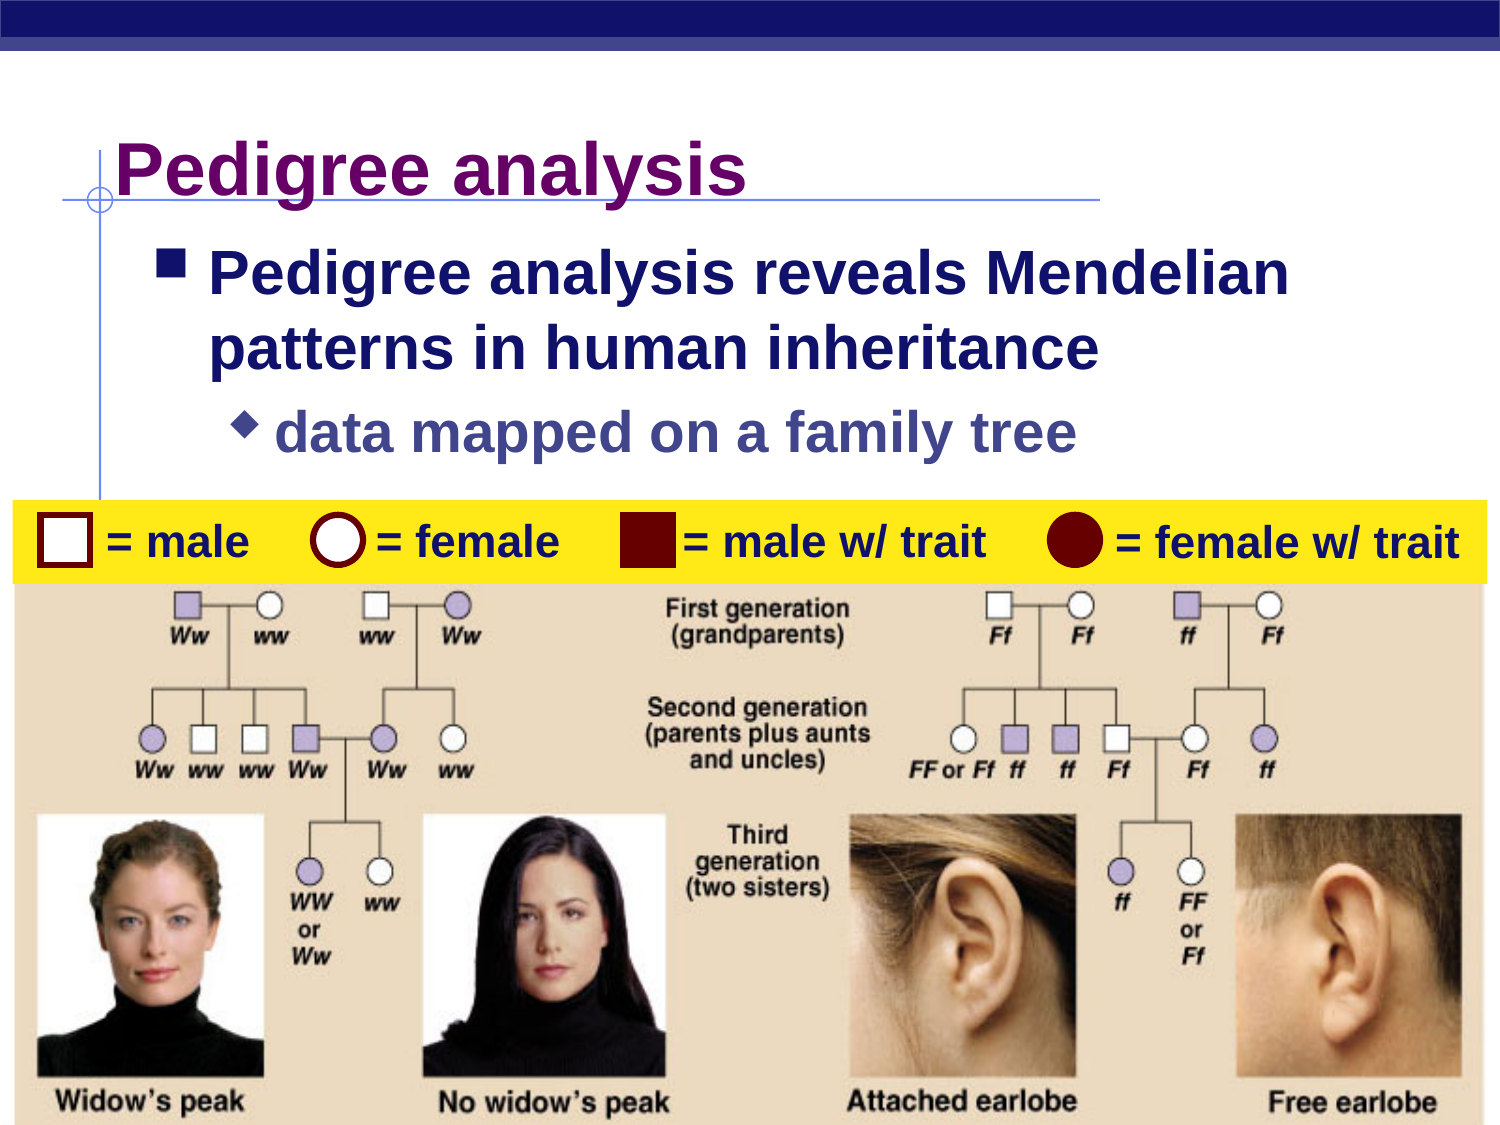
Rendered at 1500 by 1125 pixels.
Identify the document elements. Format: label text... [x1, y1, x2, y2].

text_box [1413, 499, 1488, 582]
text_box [40, 504, 1476, 576]
title Pedigree analysis [99, 112, 1375, 238]
picture [0, 584, 1500, 1125]
list Pedigree analysis reveals Mendelian patterns in human inheritance data mapped on a family tree [137, 224, 1413, 503]
text_box [12, 499, 137, 582]
